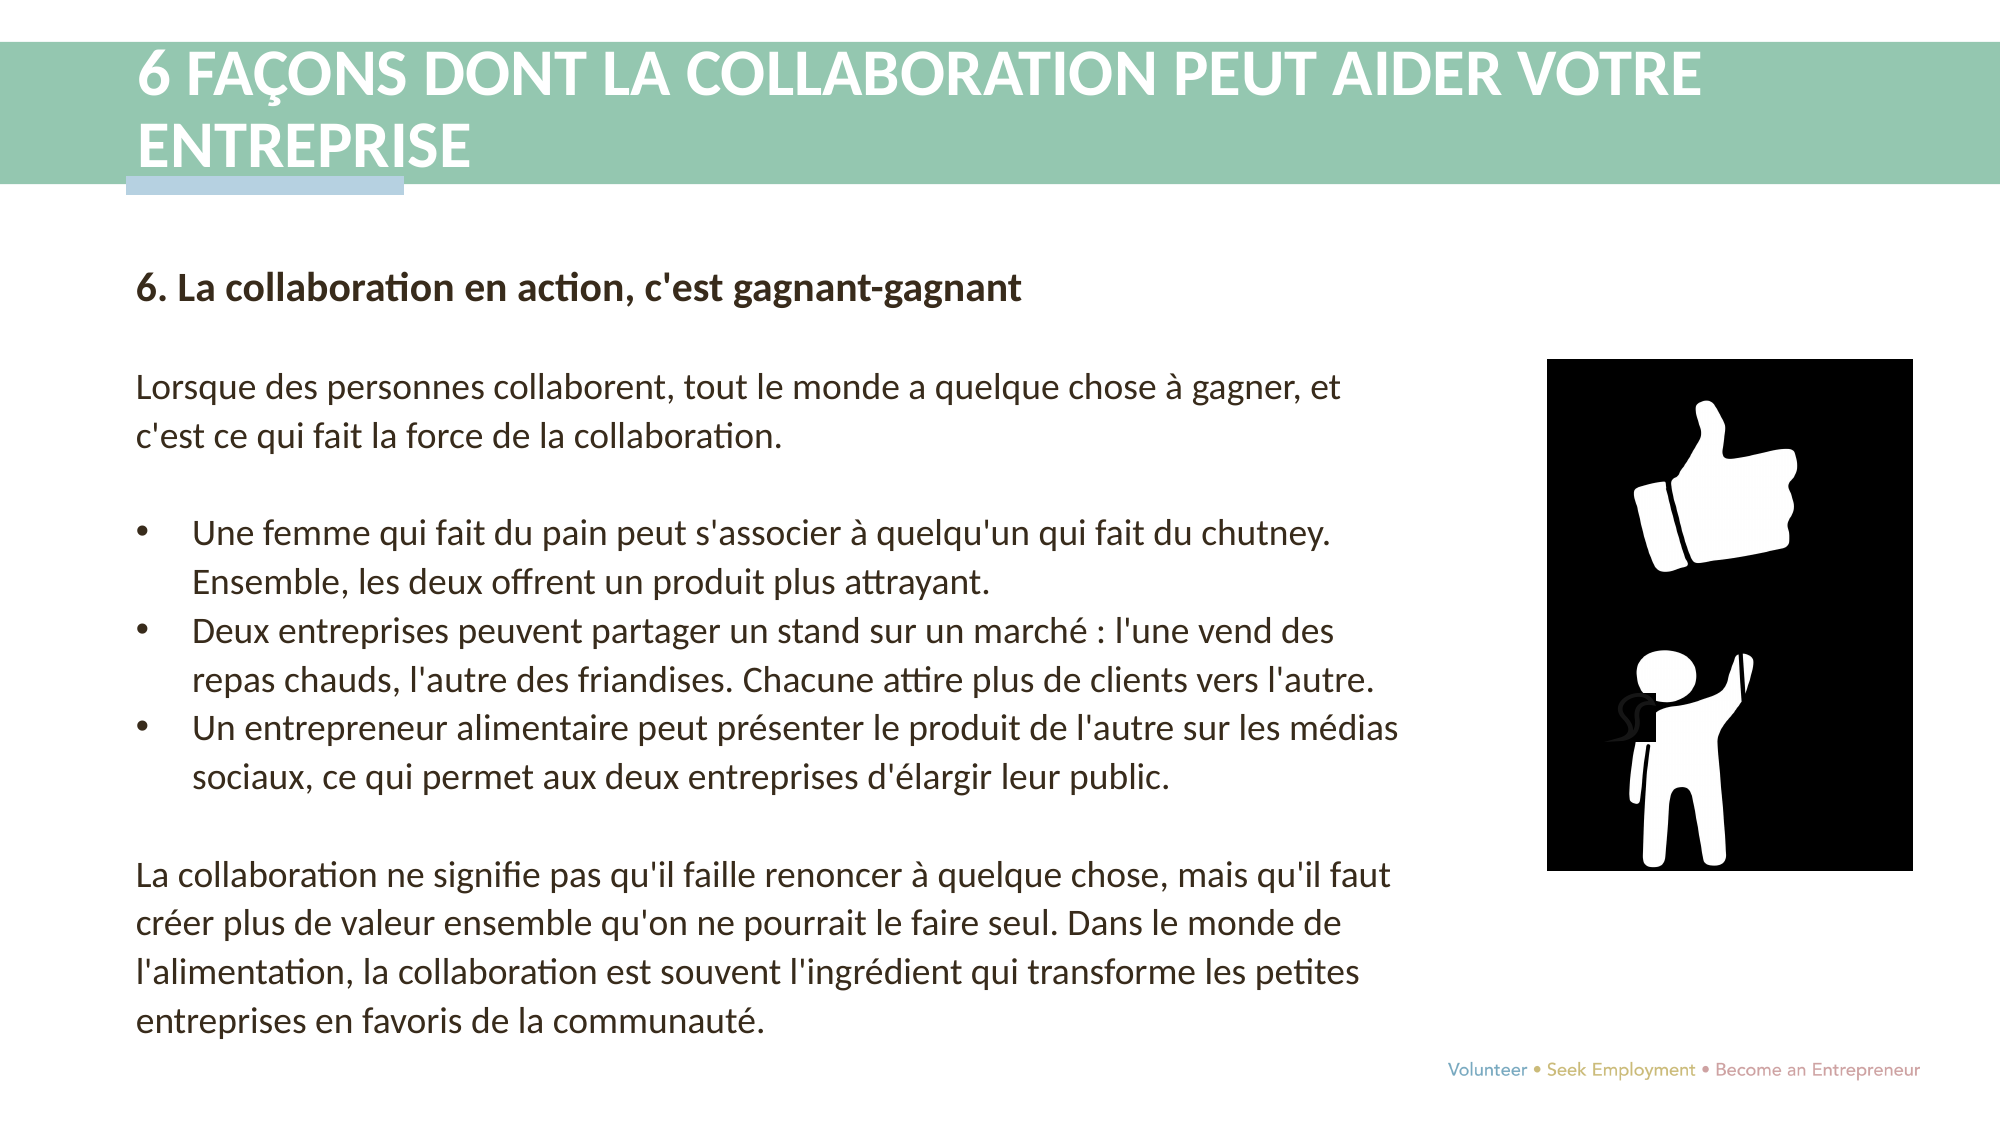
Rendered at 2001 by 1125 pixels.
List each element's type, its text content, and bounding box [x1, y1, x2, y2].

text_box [1547, 359, 1913, 871]
list 6 FAÇONS DONT LA COLLABORATION PEUT AIDER VOTRE ENTREPRISE [123, 51, 1913, 170]
picture [1418, 1046, 1971, 1103]
list 6. La collaboration en action, c'est gagnant-gagnant Lorsque des personnes collaborent, tout le monde a quelque chose à gagner, et c'est ce qui fait la force de la collaboration. Une femme qui fait du pain peut s'associer à quelqu'un qui fait du chutney. Ensemble, les deux offrent un produit plus attrayant. Deux entreprises peuvent partager un stand sur un marché : l'une vend des repas chauds, l'autre des friandises. Chacune attire plus de clients vers l'autre. Un entrepreneur alimentaire peut présenter le produit de l'autre sur les médias sociaux, ce qui permet aux deux entreprises d'élargir leur public. La collaboration ne signifie pas qu'il faille renoncer à quelque chose, mais qu'il faut créer plus de valeur ensemble qu'on ne pourrait le faire seul. Dans le monde de l'alimentation, la collaboration est souvent l'ingrédient qui transforme les petites entreprises en favoris de la communauté. [121, 253, 1419, 1020]
